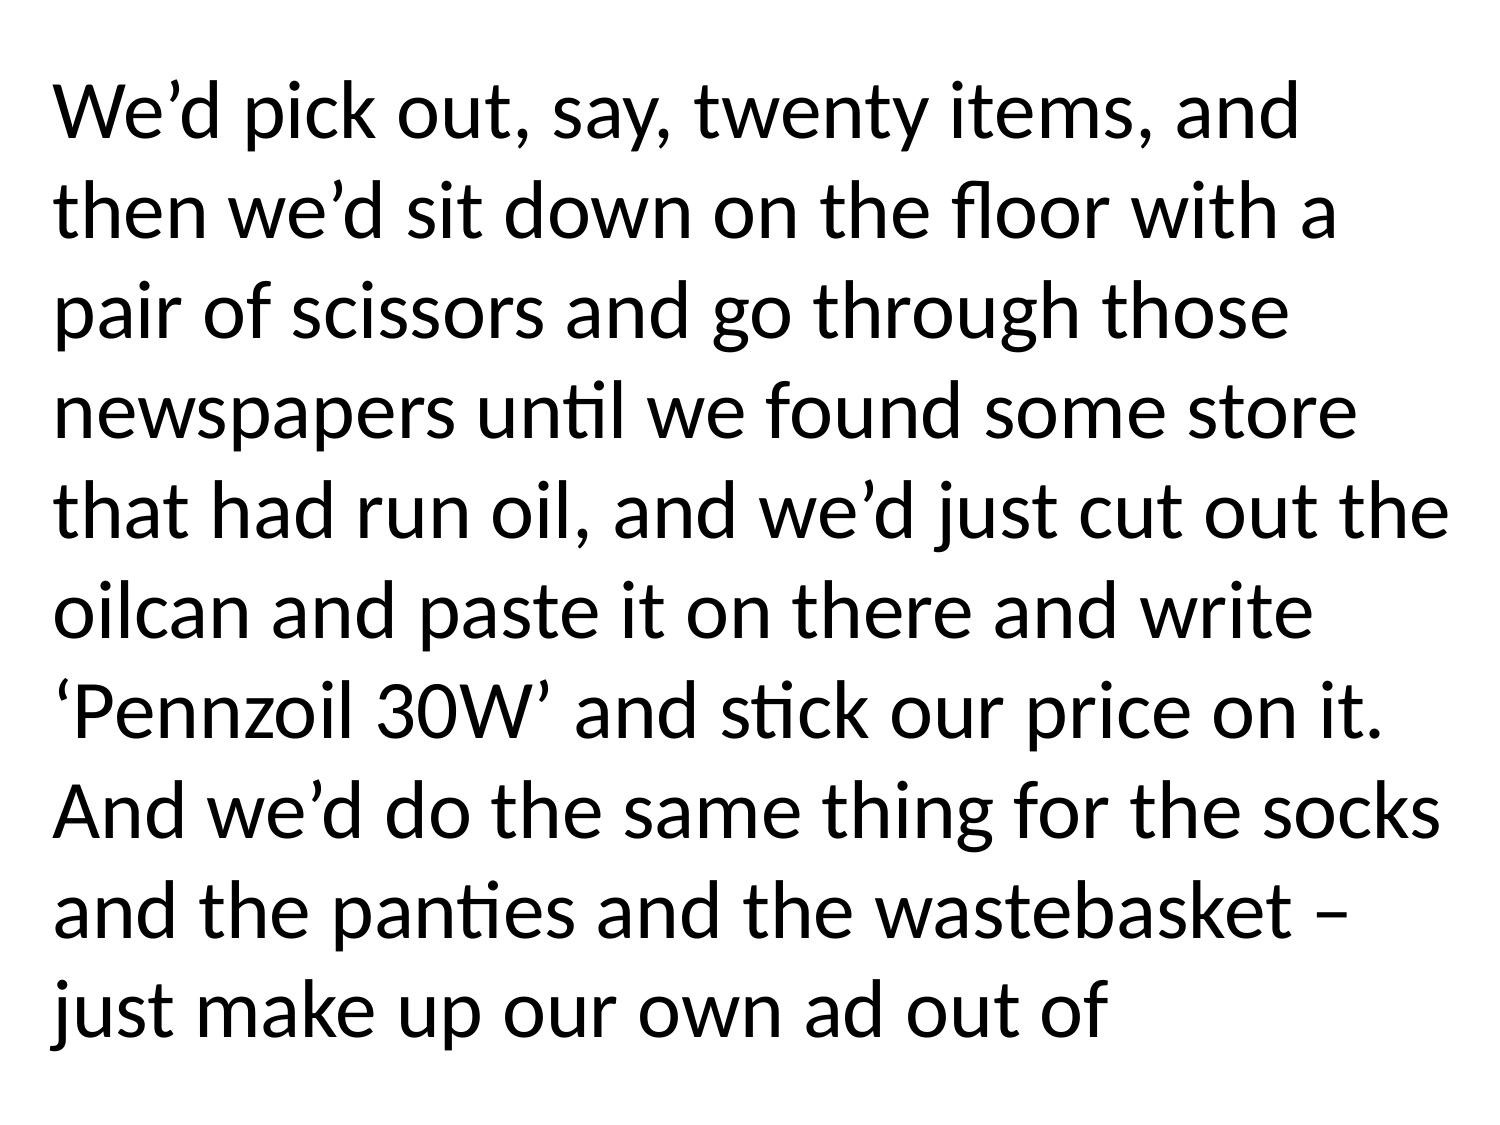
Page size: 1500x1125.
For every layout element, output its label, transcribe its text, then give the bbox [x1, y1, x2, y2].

text_box We’d pick out, say, twenty items, and then we’d sit down on the floor with a pair of scissors and go through those newspapers until we found some store that had run oil, and we’d just cut out the oilcan and paste it on there and write ‘Pennzoil 30W’ and stick our price on it. And we’d do the same thing for the socks and the panties and the wastebasket – just make up our own ad out of [37, 47, 1481, 1062]
